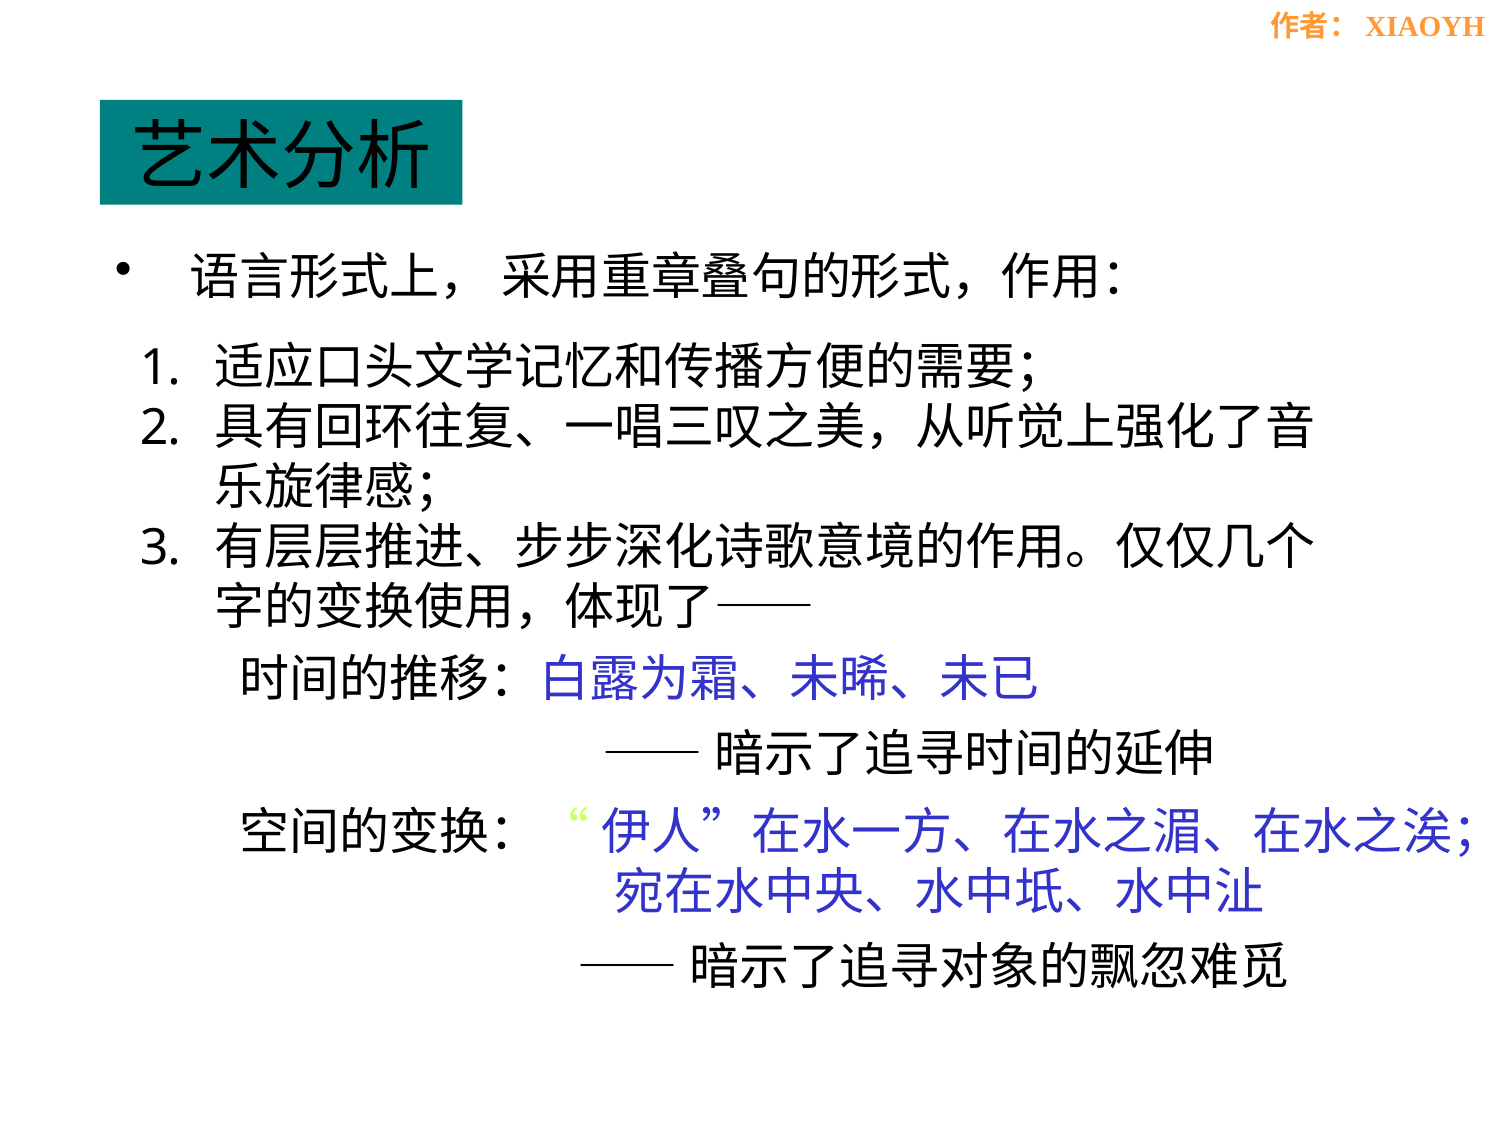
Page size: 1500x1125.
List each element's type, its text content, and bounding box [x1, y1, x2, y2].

text_box 时间的推移： [225, 642, 525, 715]
text_box 白露为霜、未晞、未已 [525, 642, 1100, 715]
text_box “伊人”在水一方、在水之湄、在水之涘；宛在水中央、水中坁、水中沚 [525, 792, 1475, 927]
text_box 空间的变换： [225, 792, 525, 867]
text_box ——暗示了追寻对象的飘忽难觅 [562, 927, 1363, 1002]
text_box 艺术分析 [99, 99, 463, 205]
text_box 语言形式上， 采用重章叠句的形式，作用： [99, 237, 1400, 313]
text_box ——暗示了追寻时间的延伸 [587, 714, 1300, 790]
text_box 适应口头文学记忆和传播方便的需要； 具有回环往复、一唱三叹之美，从听觉上强化了音乐旋律感； 有层层推进、步步深化诗歌意境的作用。仅仅几个字的变换使用，体现了—— [125, 327, 1375, 642]
